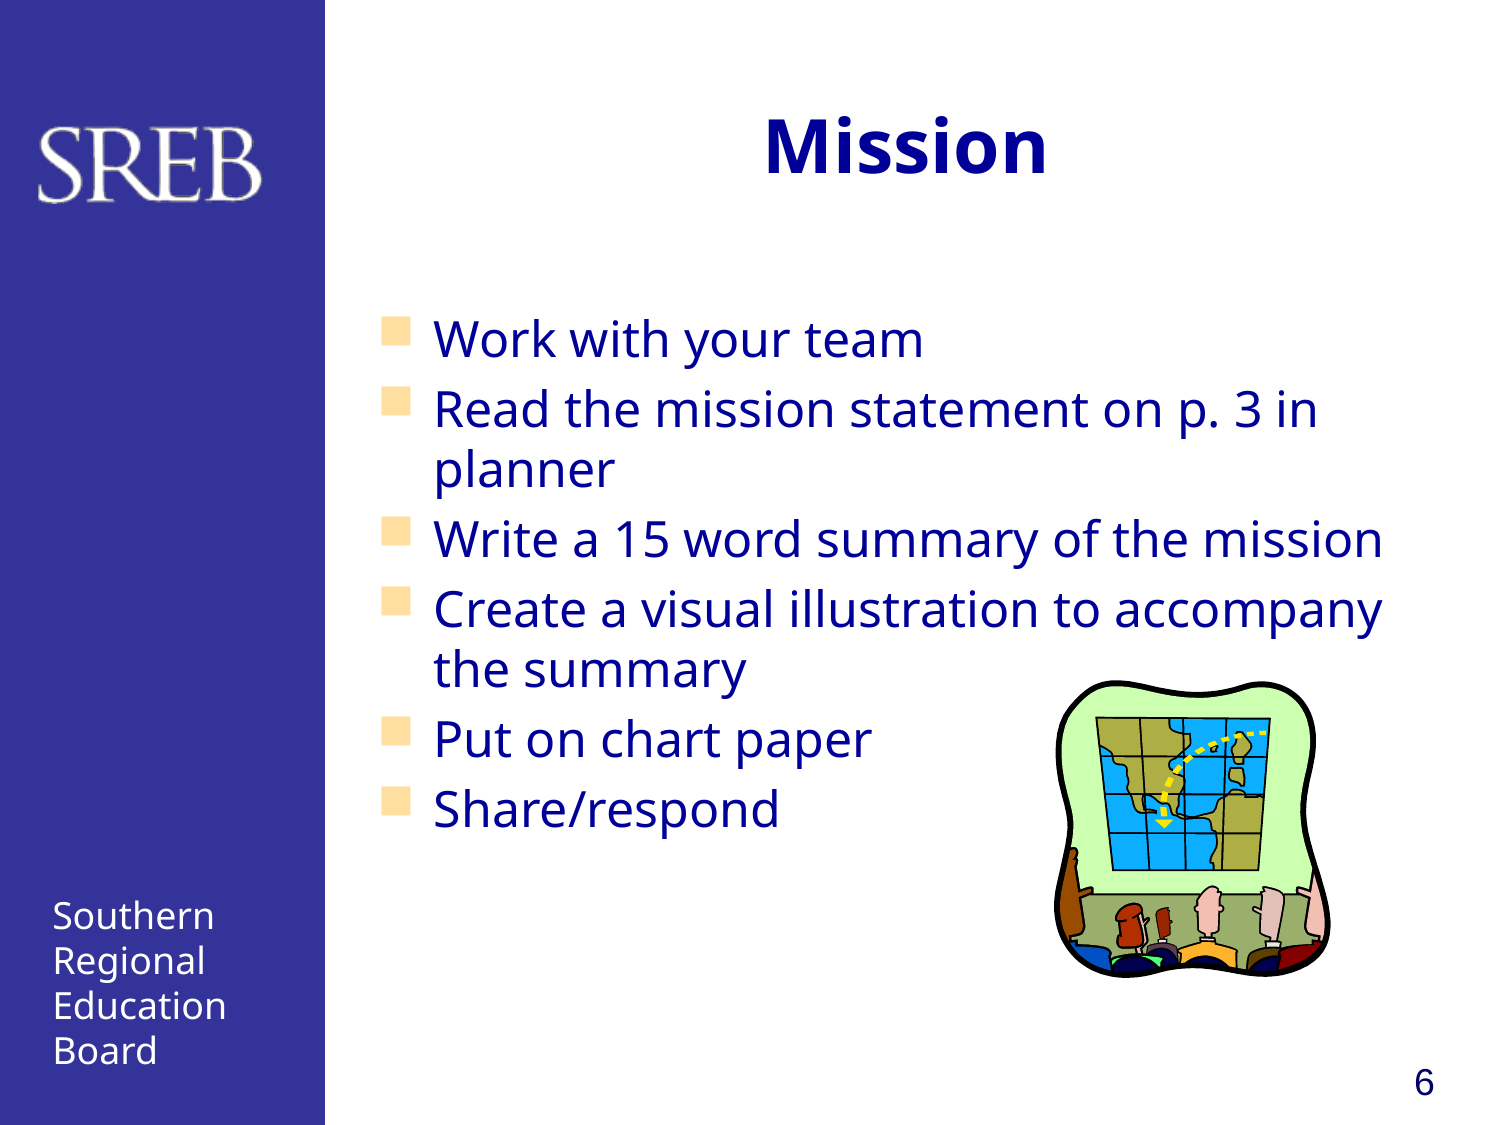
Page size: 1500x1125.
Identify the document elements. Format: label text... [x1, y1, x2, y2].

list Work with your team Read the mission statement on p. 3 in planner Write a 15 word summary of the mission Create a visual illustration to accompany the summary Put on chart paper Share/respond [362, 299, 1451, 1026]
title Mission [362, 49, 1451, 238]
picture [37, 124, 263, 204]
picture [1049, 674, 1345, 983]
slide_number 6 [1124, 1049, 1451, 1125]
